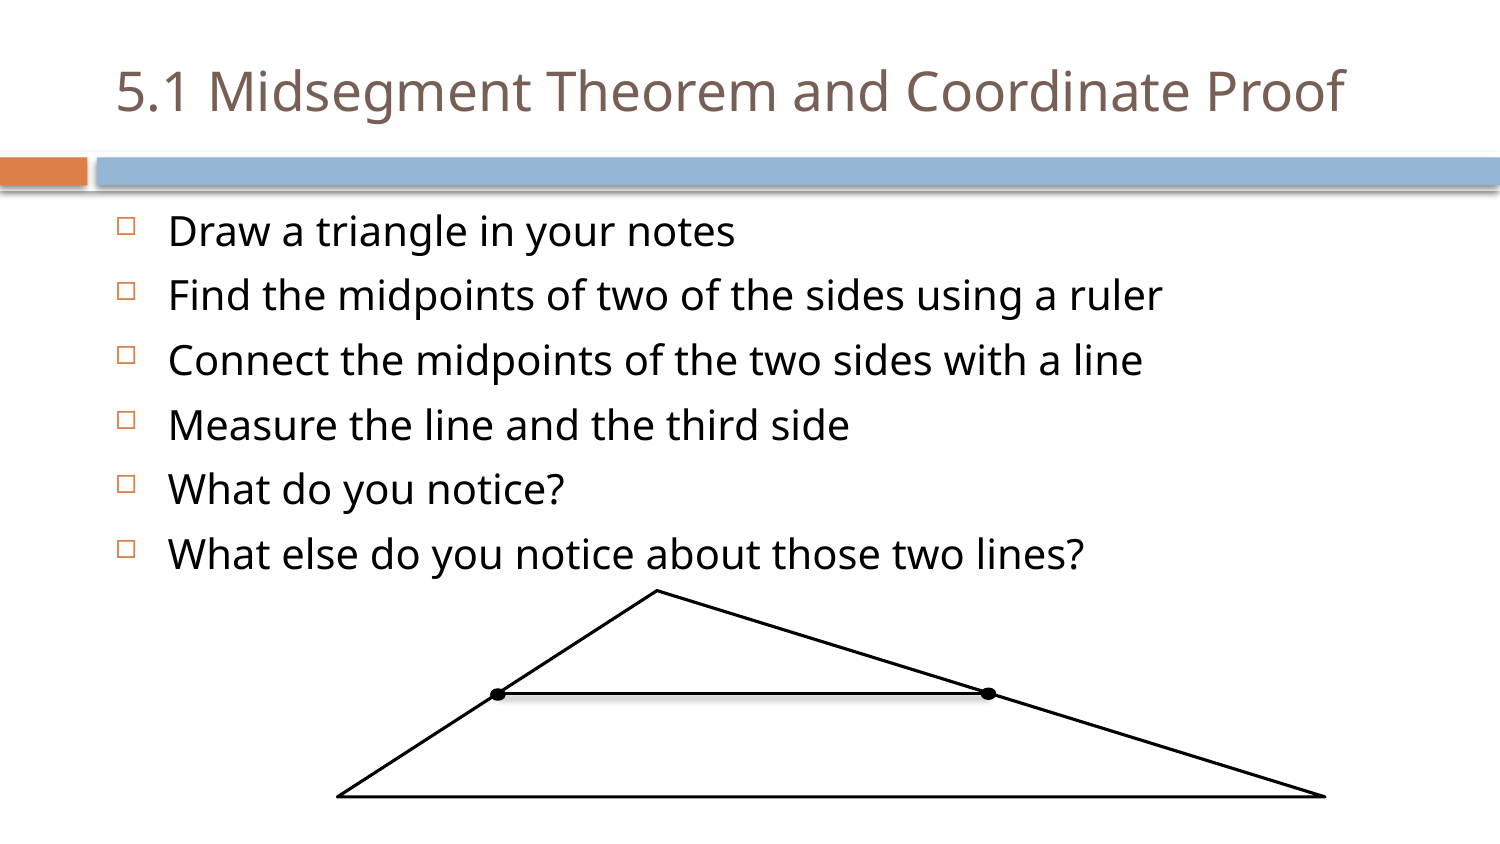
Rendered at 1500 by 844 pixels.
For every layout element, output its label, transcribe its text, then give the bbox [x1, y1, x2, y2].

text_box [335, 693, 1327, 799]
text_box [980, 687, 997, 699]
list Draw a triangle in your notes Find the midpoints of two of the sides using a ruler Connect the midpoints of the two sides with a line Measure the line and the third side What do you notice? What else do you notice about those two lines? [100, 196, 1438, 750]
text_box [490, 688, 506, 701]
text_box [502, 589, 982, 691]
title 5.1 Midsegment Theorem and Coordinate Proof [100, 28, 1438, 150]
